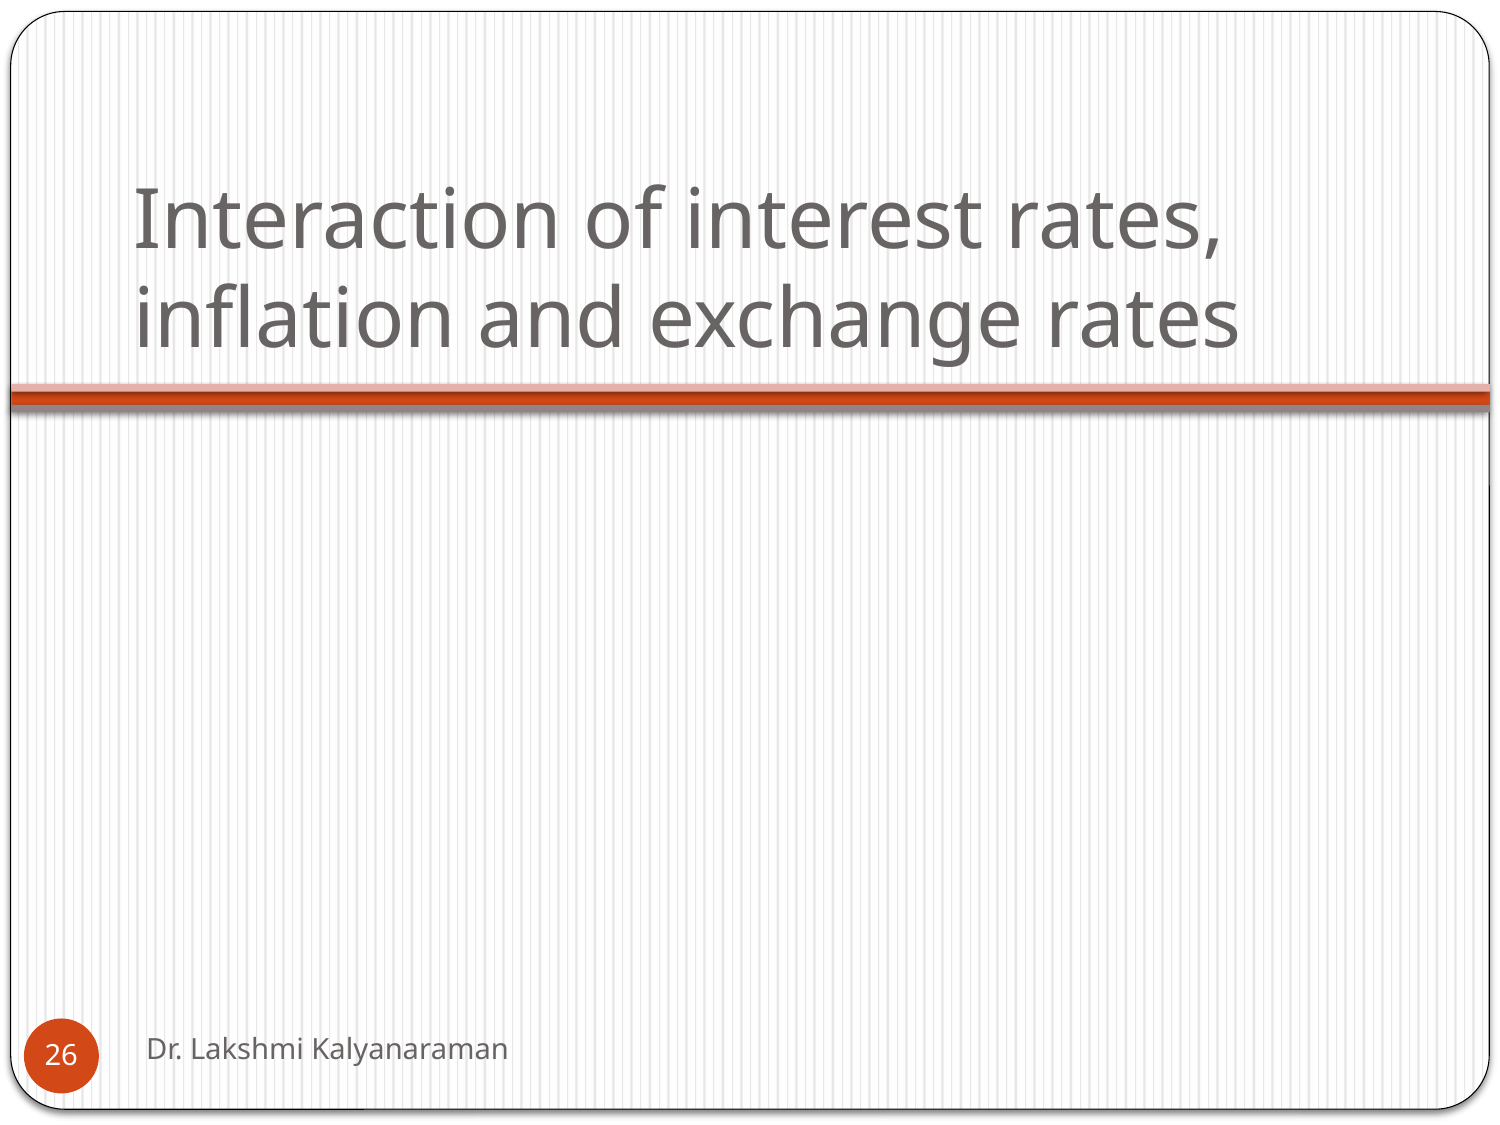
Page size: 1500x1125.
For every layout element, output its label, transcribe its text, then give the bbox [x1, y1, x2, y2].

footer Dr. Lakshmi Kalyanaraman [131, 1012, 788, 1088]
title Interaction of interest rates, inflation and exchange rates [118, 156, 1394, 380]
slide_number 26 [23, 1018, 99, 1094]
